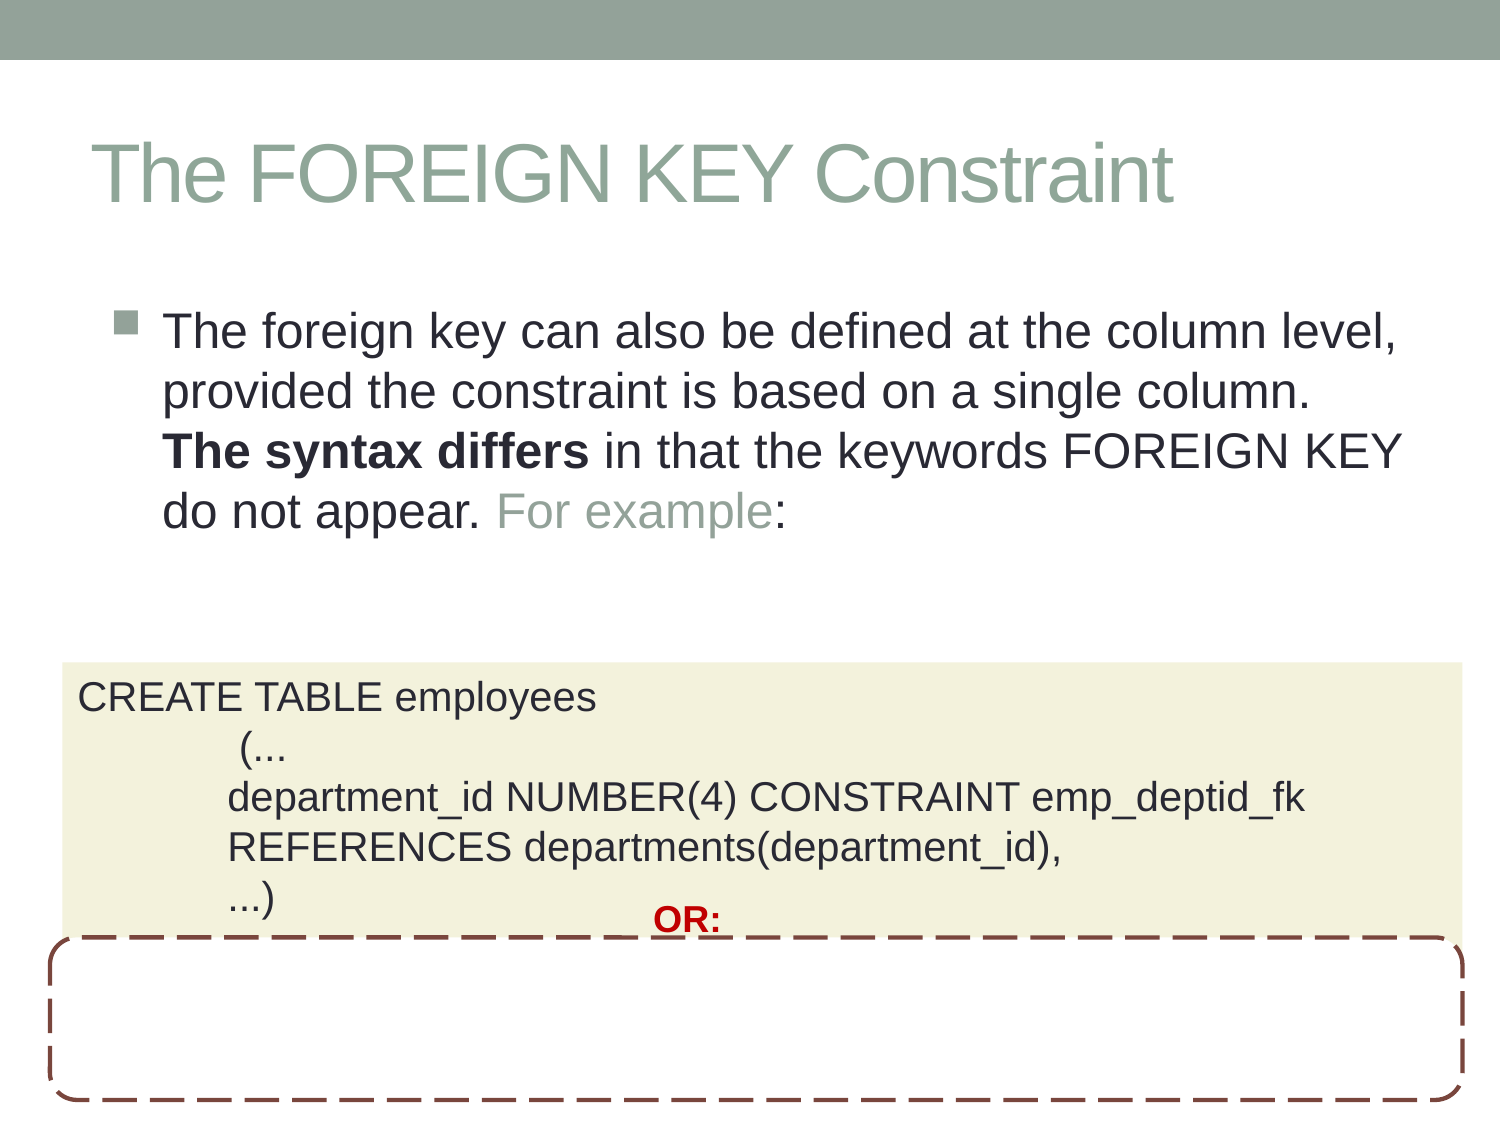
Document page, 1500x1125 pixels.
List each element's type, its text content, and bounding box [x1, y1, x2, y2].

list The foreign key can also be defined at the column level, provided the constraint is based on a single column. The syntax differs in that the keywords FOREIGN KEY do not appear. For example: [75, 291, 1425, 662]
text_box OR: [638, 887, 737, 948]
text_box CREATE TABLE employees (... department_id NUMBER(4) CONSTRAINT emp_deptid_fk REFERENCES departments(department_id), ...) [62, 662, 1463, 952]
title The FOREIGN KEY Constraint [75, 87, 1425, 250]
text_box [47, 935, 1465, 1103]
